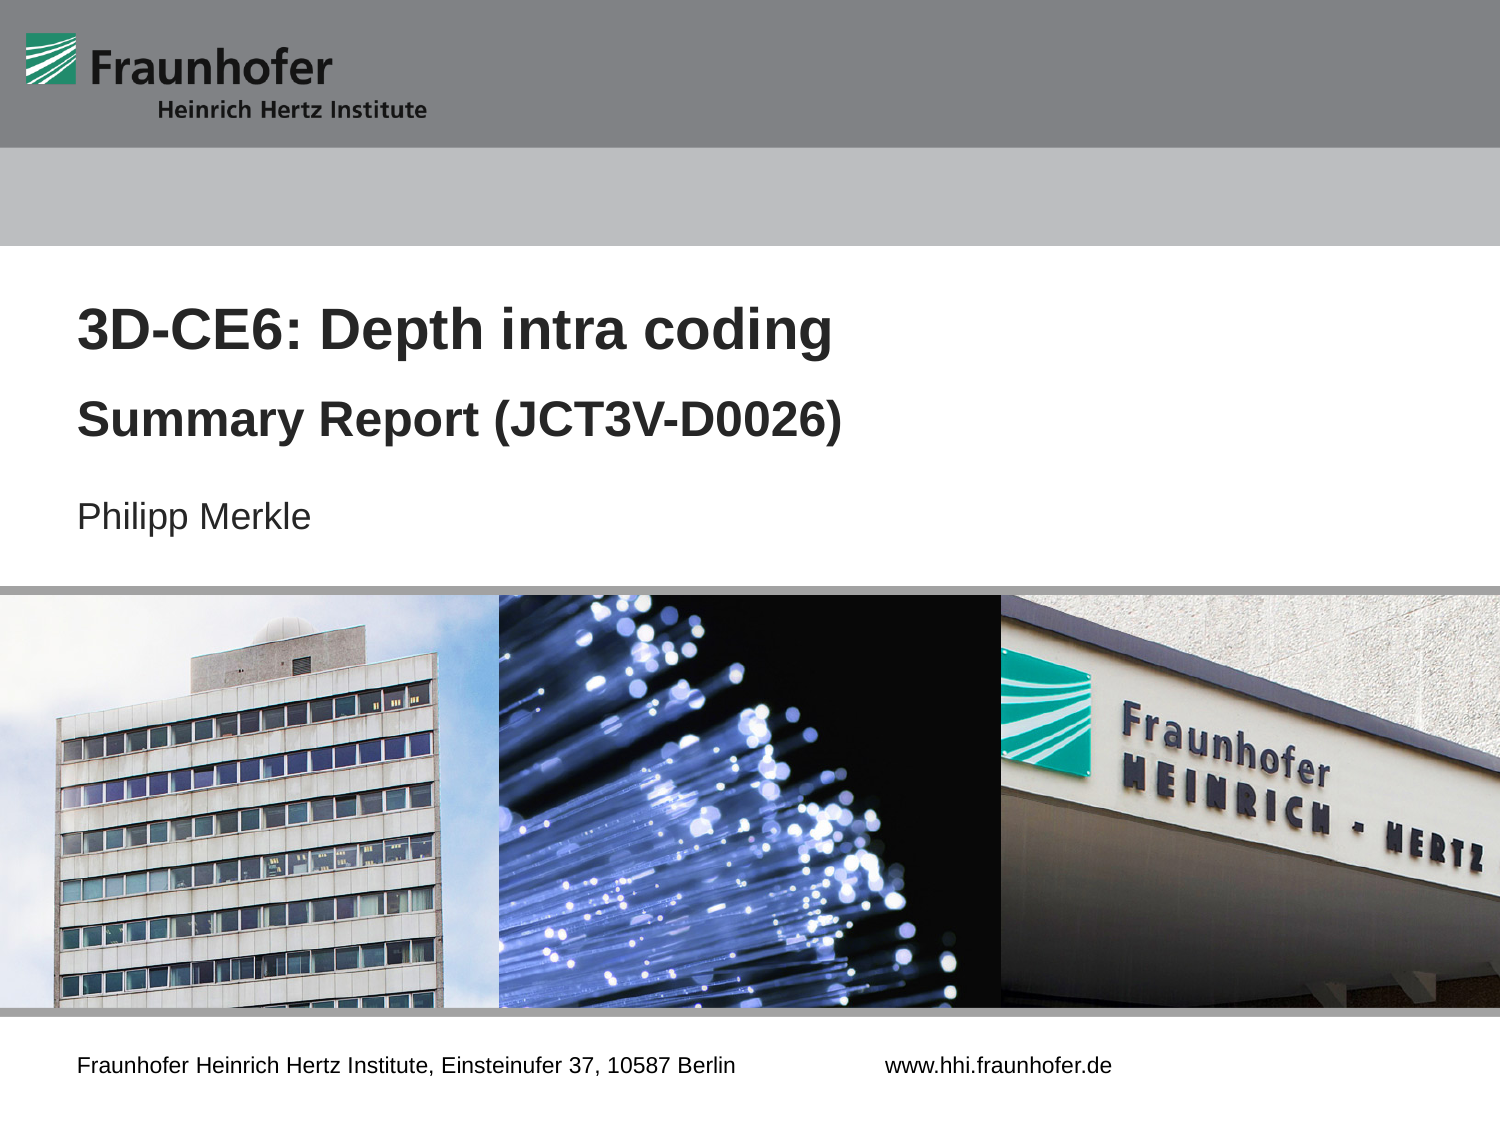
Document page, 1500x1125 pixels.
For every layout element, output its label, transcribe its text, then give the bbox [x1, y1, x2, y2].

list 3D-CE6: Depth intra coding [76, 290, 1471, 362]
list Summary Report (JCT3V-D0026) [76, 386, 1471, 448]
picture [26, 33, 427, 118]
list Philipp Merkle [76, 491, 1471, 538]
picture [0, 595, 1500, 1007]
